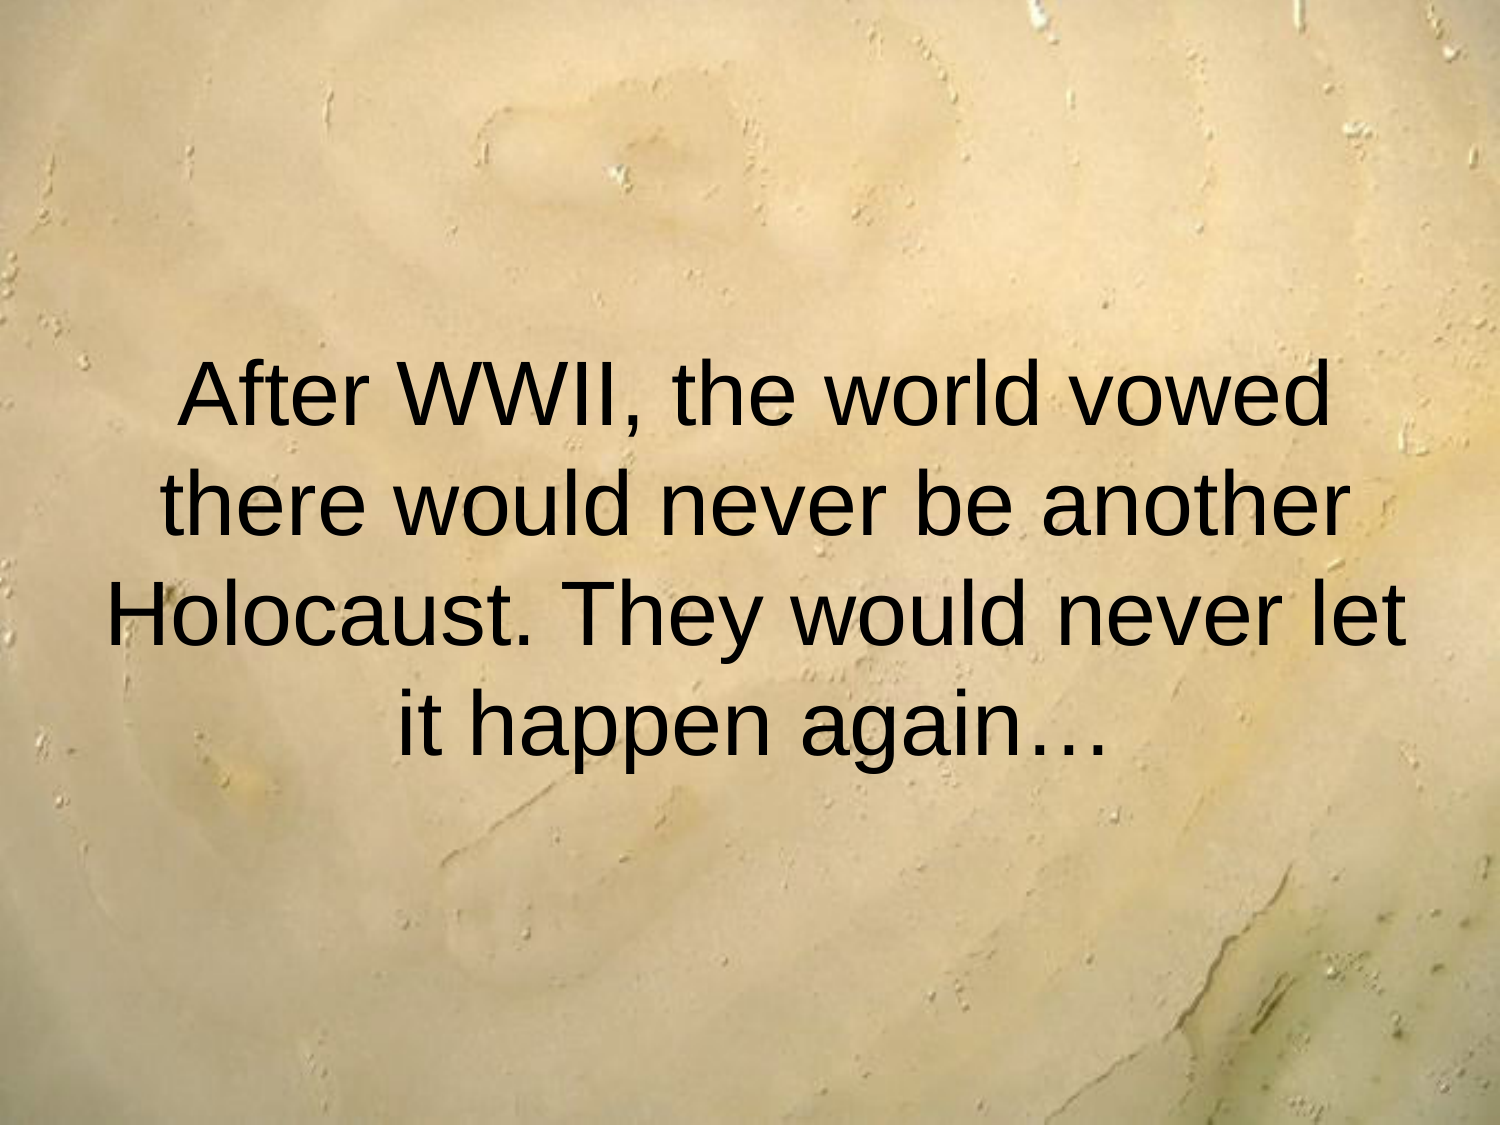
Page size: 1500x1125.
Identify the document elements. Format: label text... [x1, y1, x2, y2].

title After WWII, the world vowed there would never be another Holocaust. They would never let it happen again… [74, 44, 1438, 1063]
picture [0, 0, 1500, 1125]
